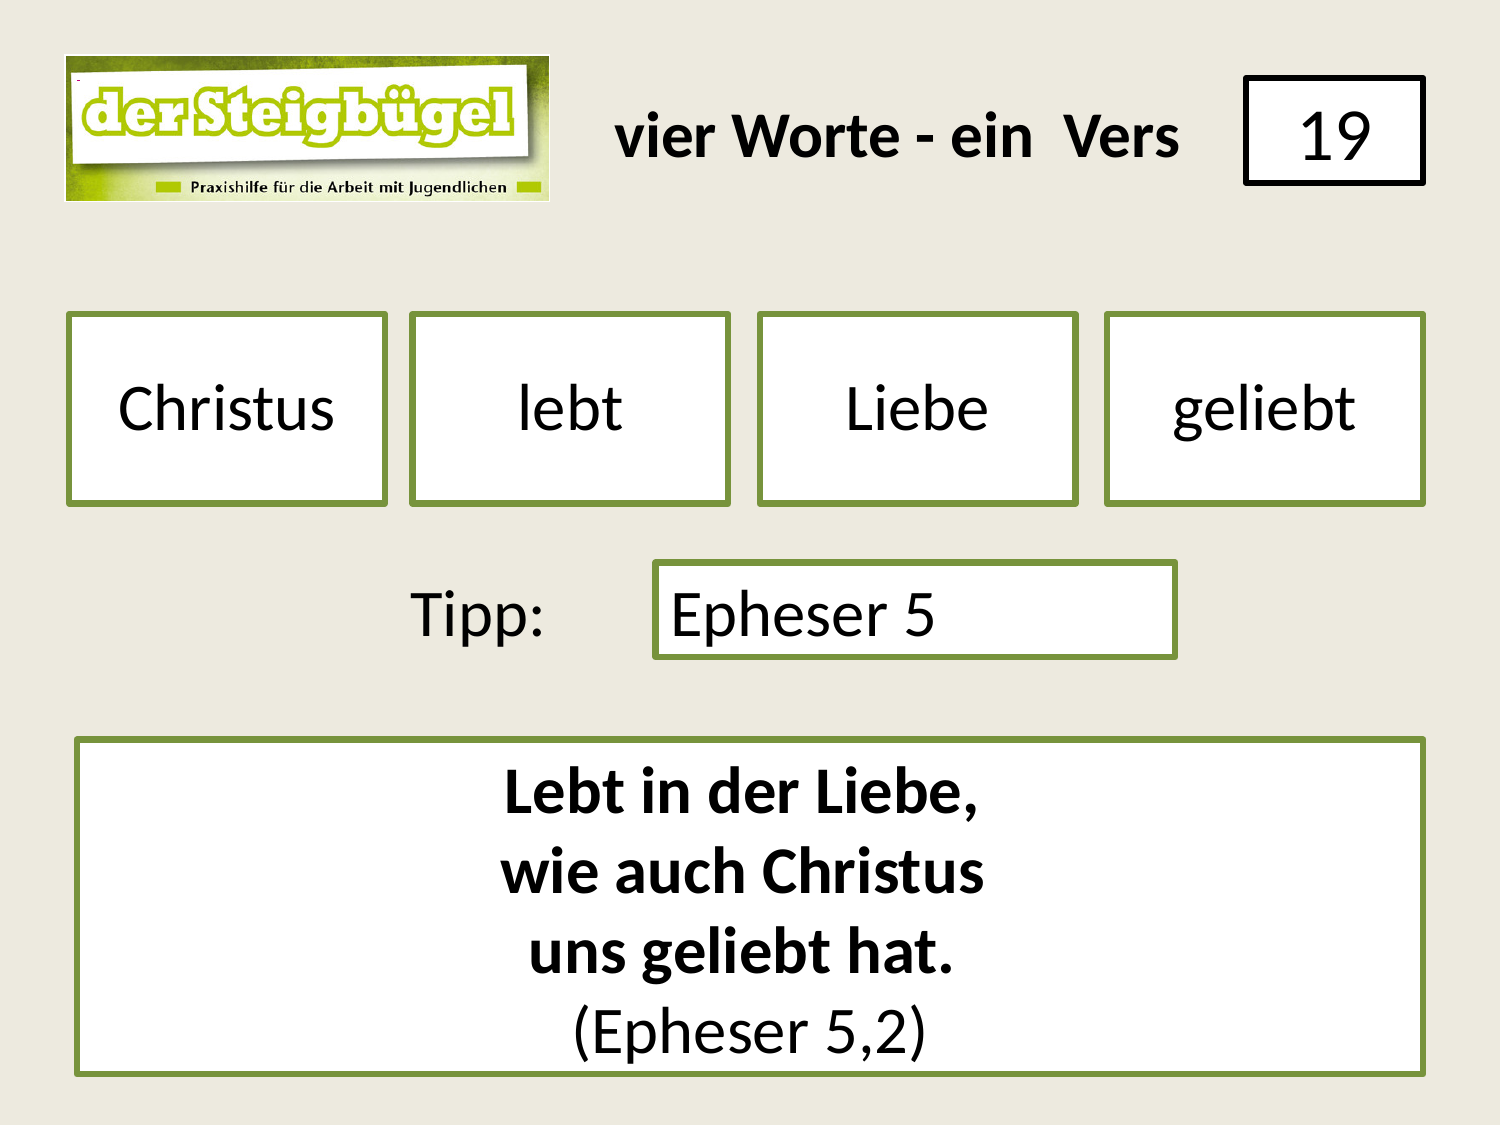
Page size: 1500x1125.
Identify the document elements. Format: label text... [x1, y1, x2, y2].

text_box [64, 290, 1424, 528]
title vier Worte - ein Vers [584, 54, 1211, 209]
text_box Epheser 5 [655, 562, 739, 658]
text_box 19 [1246, 78, 1424, 183]
text_box Tipp: [395, 562, 585, 658]
text_box Lebt in der Liebe, wie auch Christus uns geliebt hat. (Epheser 5,2) [76, 739, 1424, 1075]
table_header [739, 536, 761, 688]
picture [64, 54, 550, 202]
text_box Epheser 5 [761, 562, 1176, 658]
